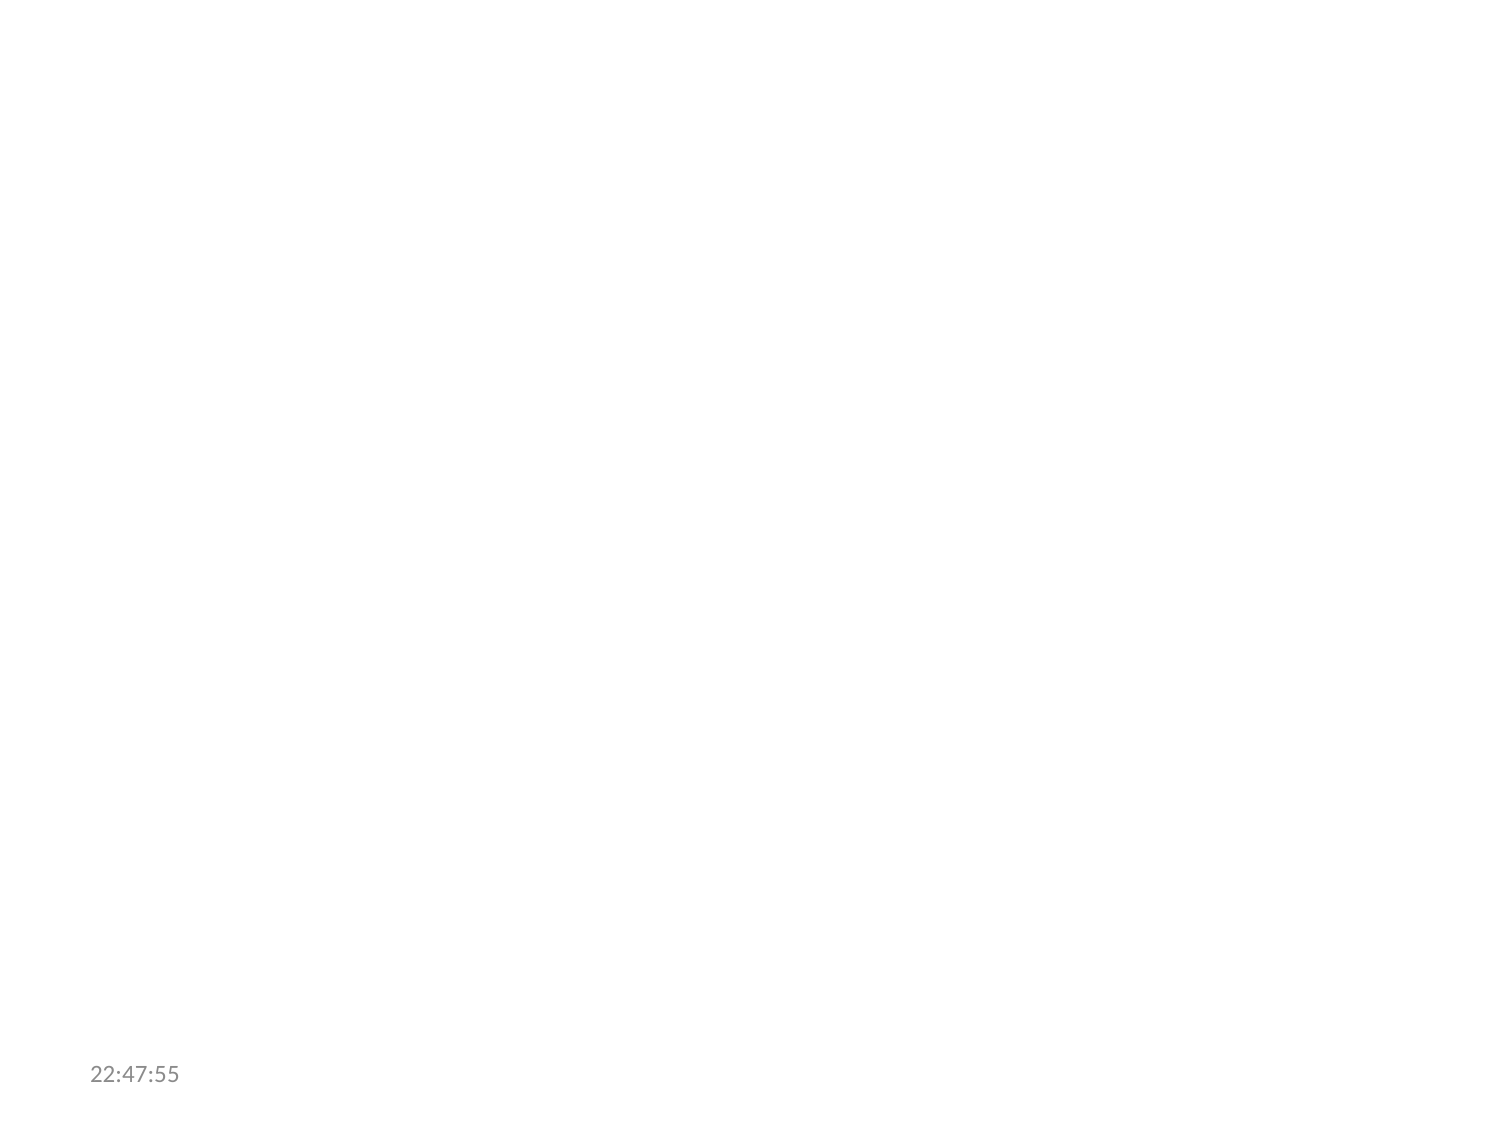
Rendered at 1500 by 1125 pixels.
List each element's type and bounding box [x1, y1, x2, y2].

slide_number [75, 1042, 425, 1103]
